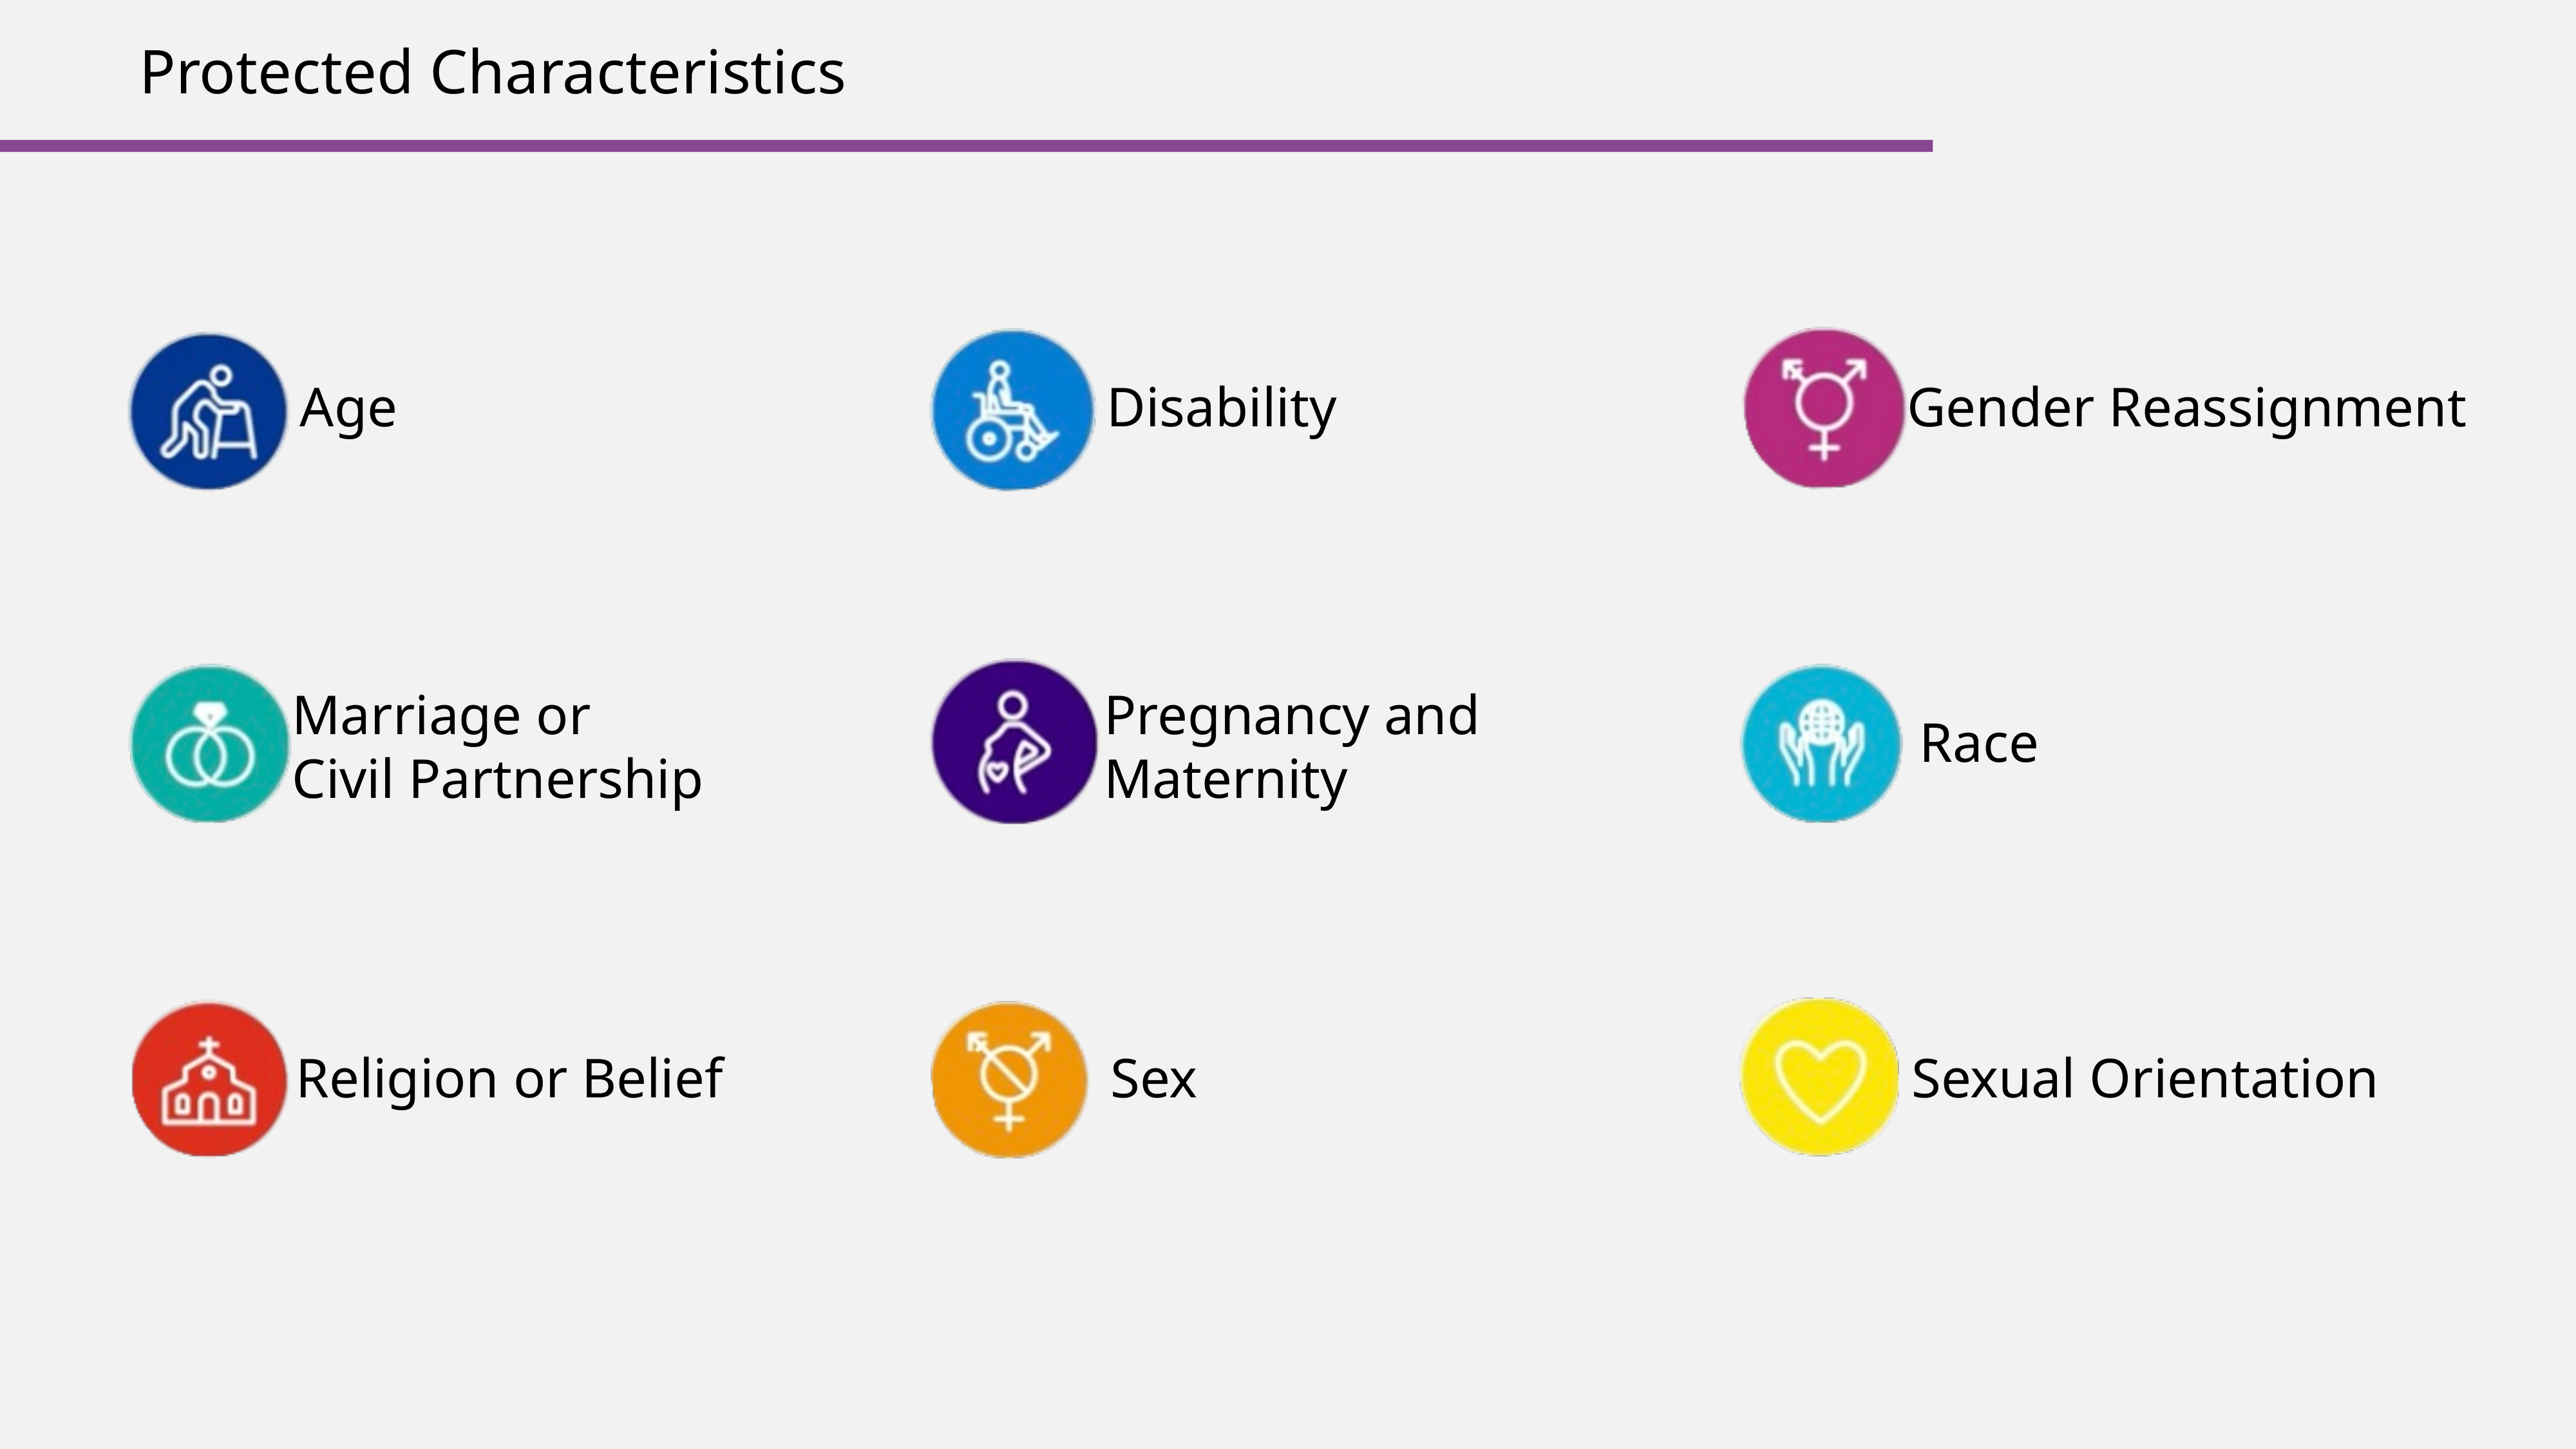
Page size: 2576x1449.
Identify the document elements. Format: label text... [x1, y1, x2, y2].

text_box Protected Characteristics [135, 28, 1388, 132]
picture [0, 0, 2576, 1449]
text_box Disability [1101, 375, 1343, 444]
text_box Religion or Belief [305, 1046, 729, 1115]
text_box Race [1918, 710, 2045, 779]
text_box Sex [1105, 1046, 1204, 1115]
text_box Sexual Orientation [1916, 1046, 2385, 1115]
text_box Pregnancy and Maternity [1113, 675, 1501, 815]
text_box Marriage or Civil Partnership [301, 675, 710, 815]
text_box Age [295, 375, 403, 444]
text_box Gender Reassignment [1920, 375, 2473, 444]
